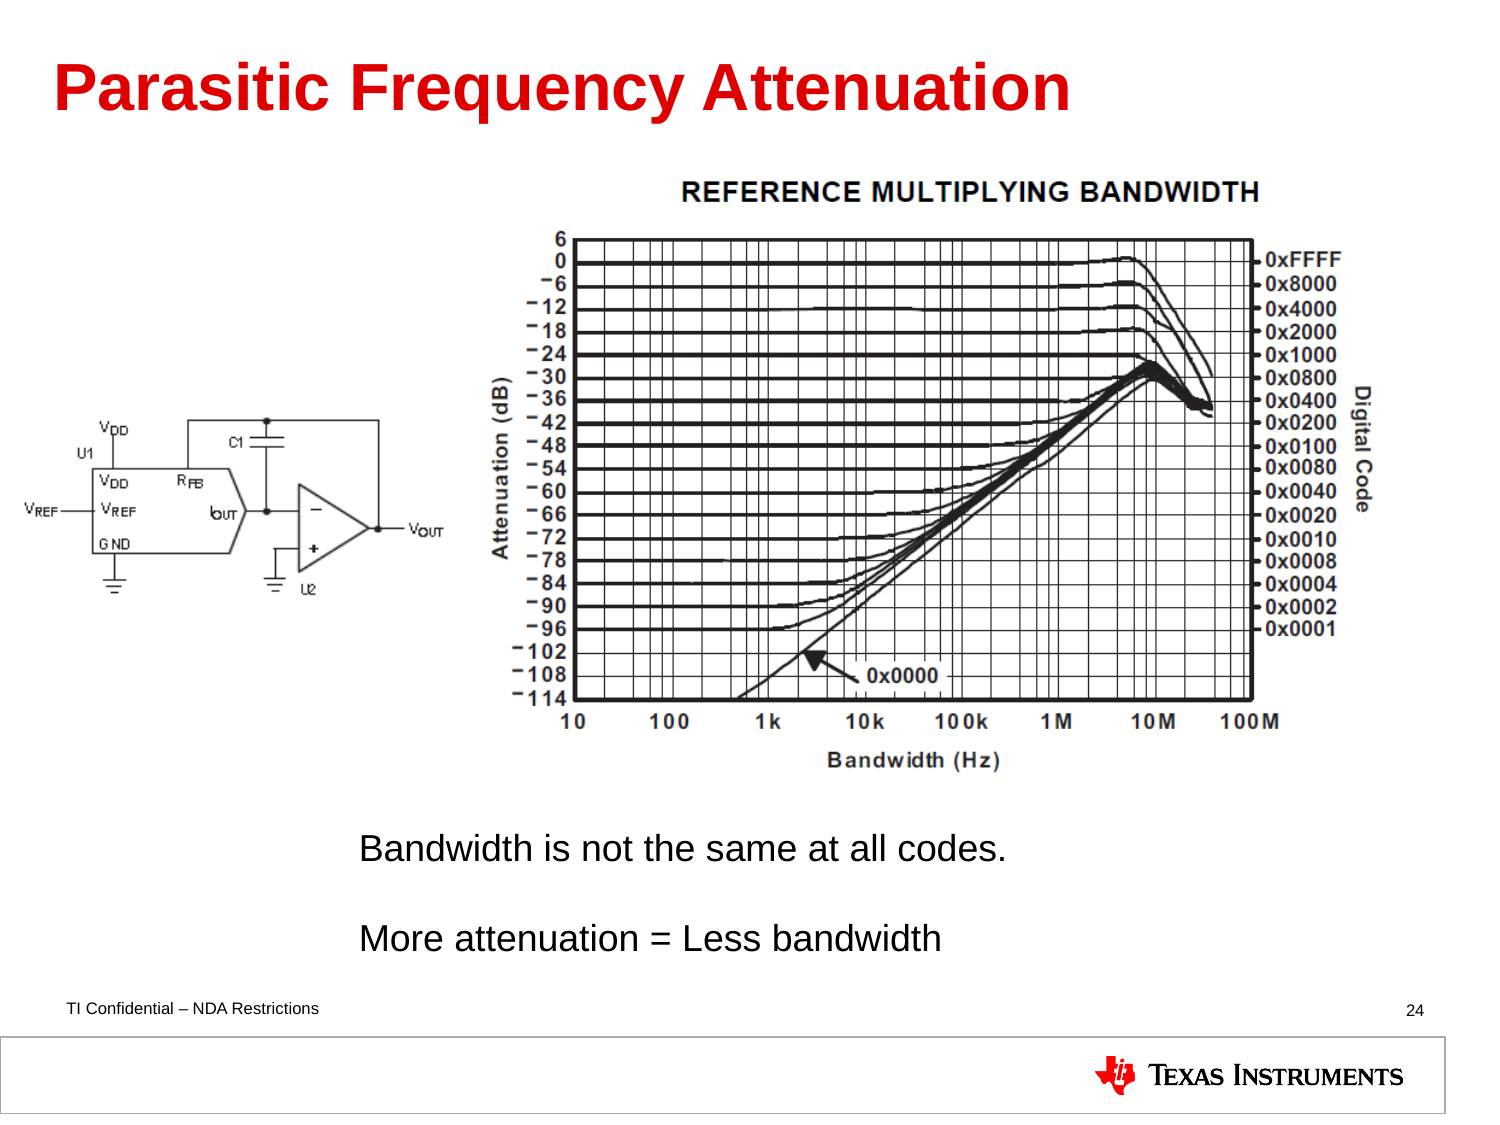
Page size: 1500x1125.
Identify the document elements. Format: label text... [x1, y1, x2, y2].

text_box Bandwidth is not the same at all codes. More attenuation = Less bandwidth [343, 816, 1094, 967]
slide_number 24 [1089, 992, 1440, 1027]
picture [1095, 1056, 1403, 1095]
picture [0, 401, 462, 604]
title Parasitic Frequency Attenuation [37, 23, 1426, 158]
picture [480, 167, 1383, 776]
